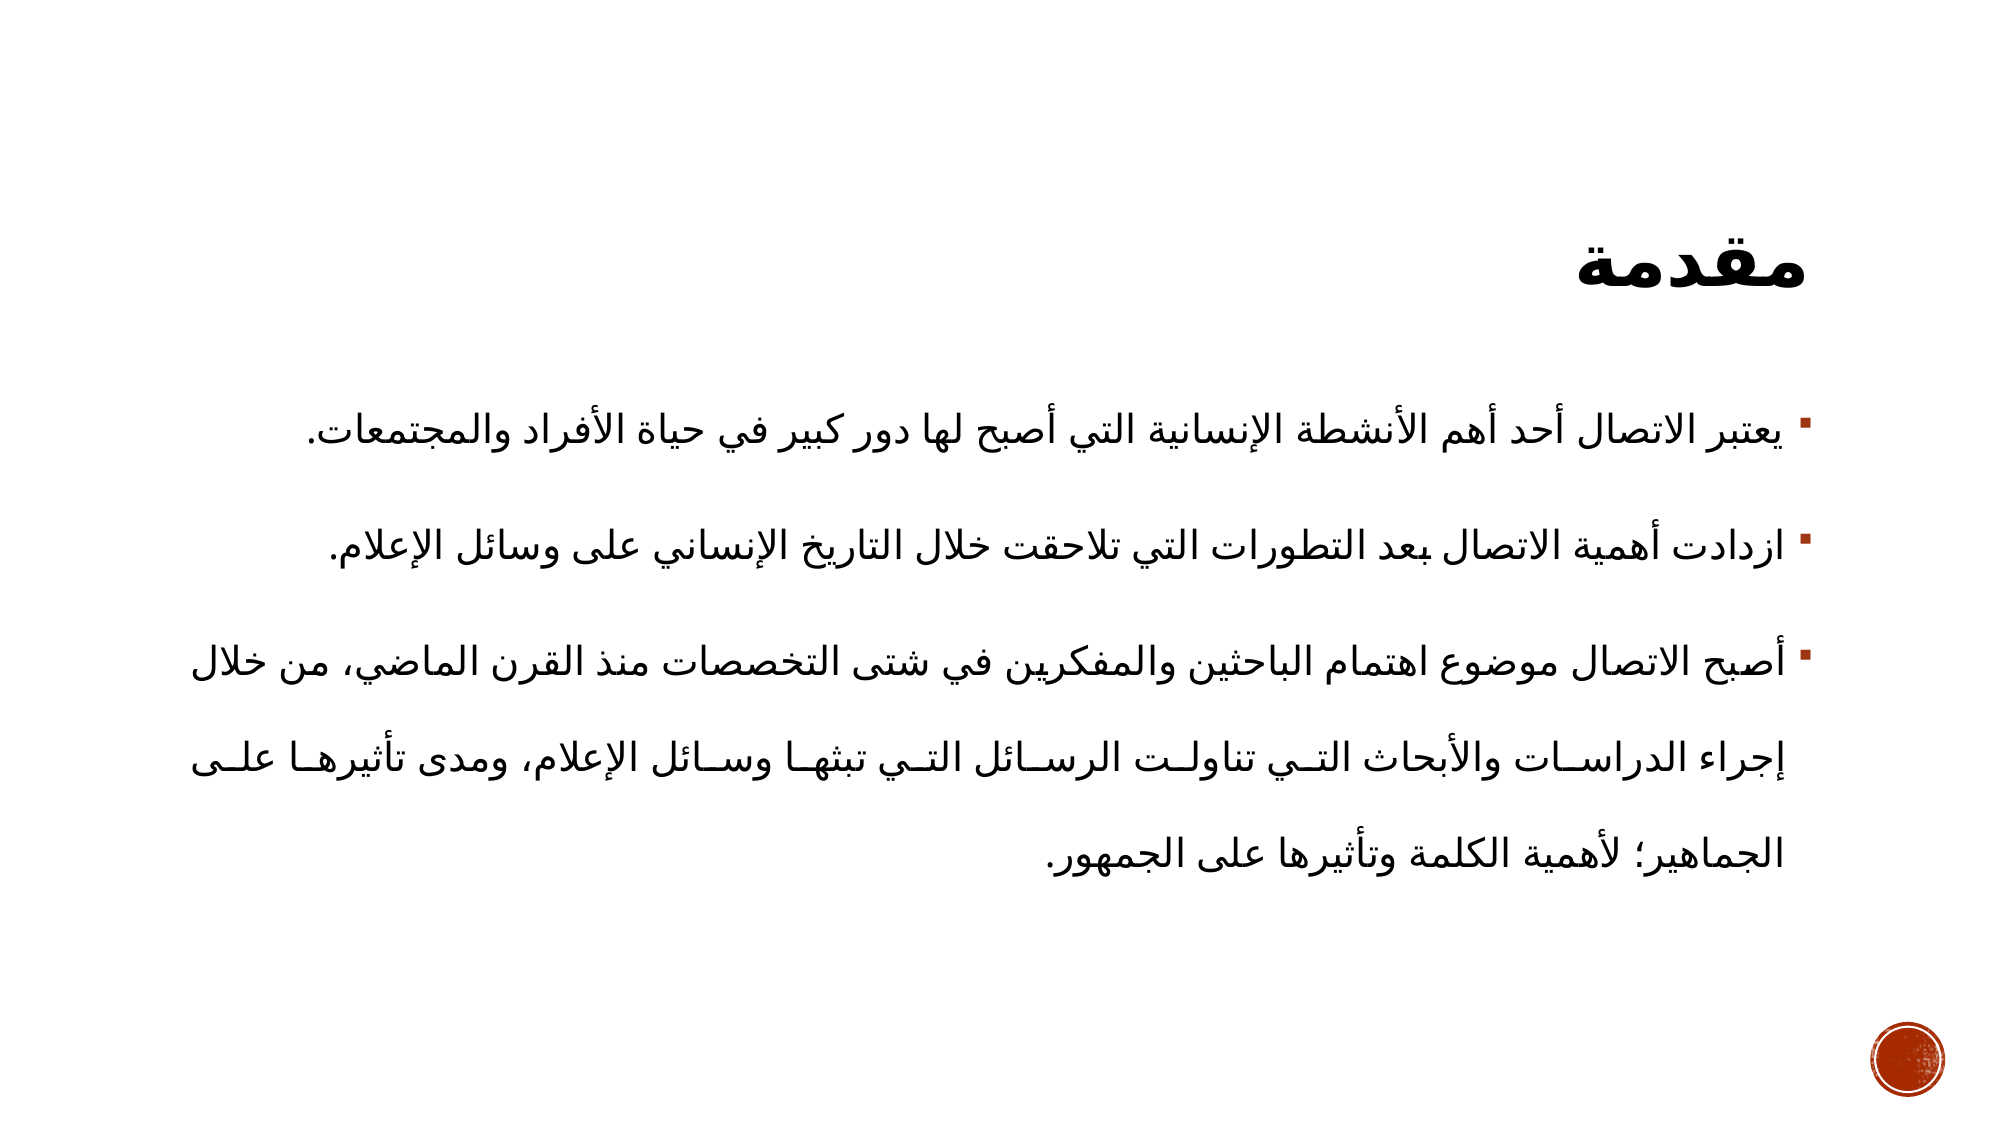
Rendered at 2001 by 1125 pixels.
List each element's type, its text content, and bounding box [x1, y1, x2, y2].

list يعتبر الاتصال أحد أهم الأنشطة الإنسانية التي أصبح لها دور كبير في حياة الأفراد والمجتمعات. ازدادت أهمية الاتصال بعد التطورات التي تلاحقت خلال التاريخ الإنساني على وسائل الإعلام. أصبح الاتصال موضوع اهتمام الباحثين والمفكرين في شتى التخصصات منذ القرن الماضي، من خلال إجراء الدراسات والأبحاث التي تناولت الرسائل التي تبثها وسائل الإعلام، ومدى تأثيرها على الجماهير؛ لأهمية الكلمة وتأثيرها على الجمهور. [175, 348, 1826, 1013]
title مقدمة [175, 79, 1826, 344]
